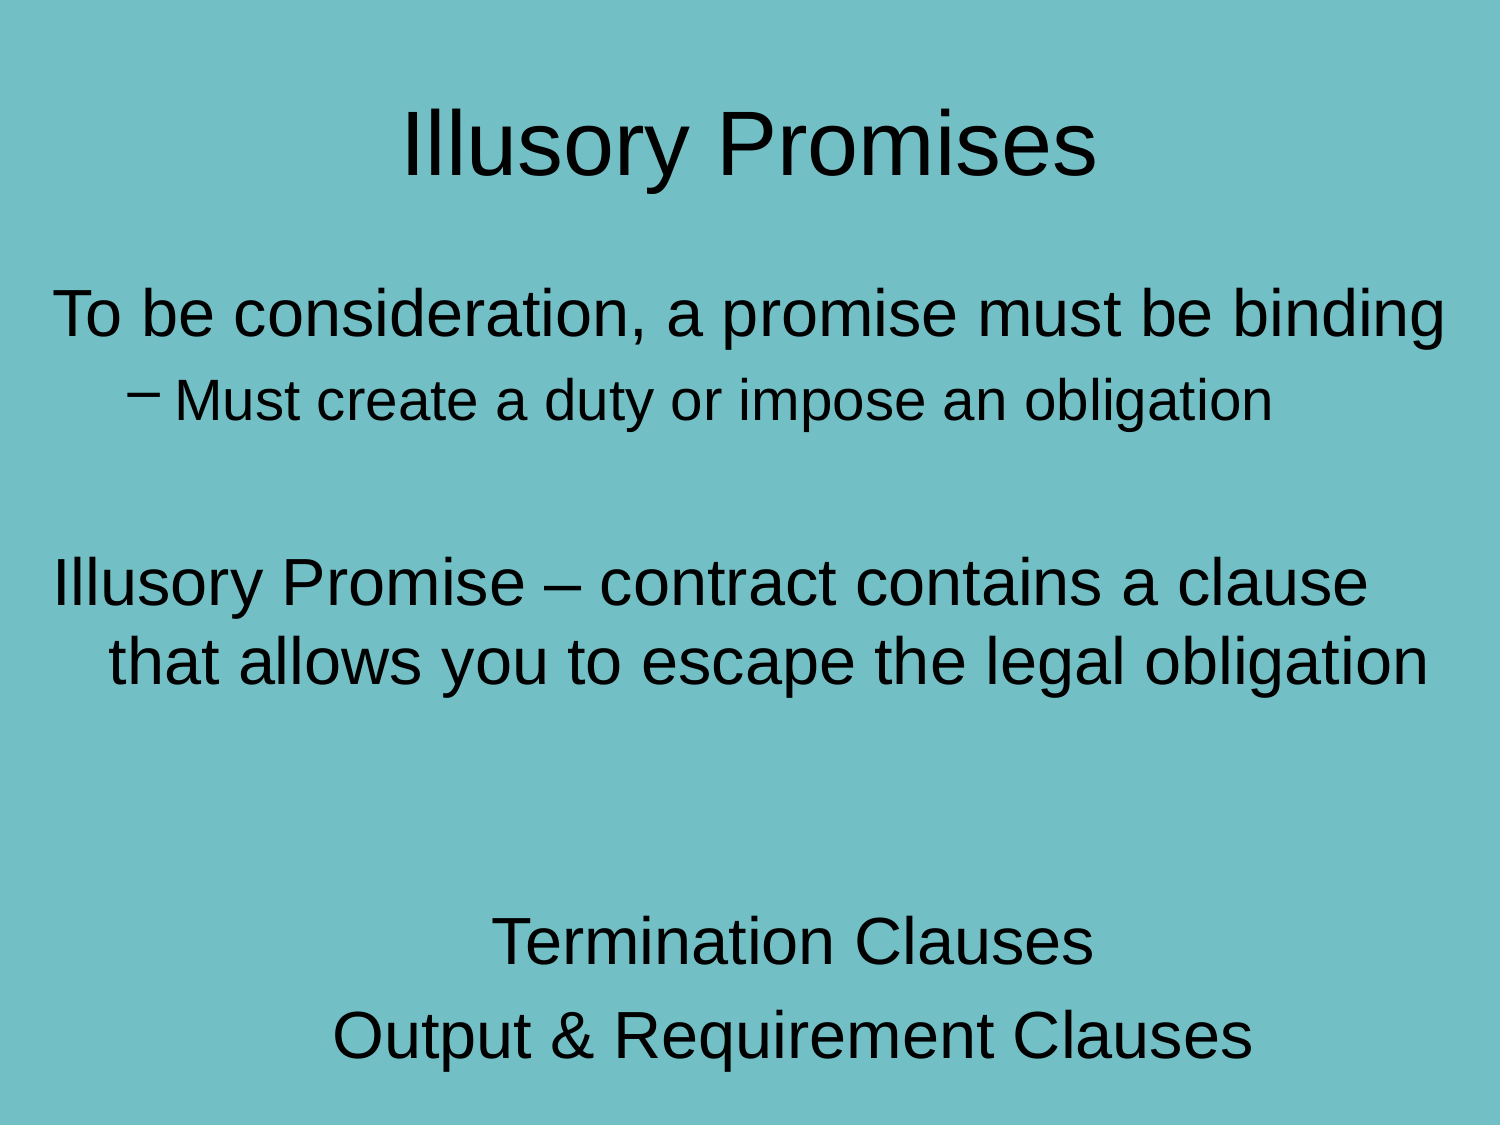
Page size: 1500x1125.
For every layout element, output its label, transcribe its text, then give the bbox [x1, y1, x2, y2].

list To be consideration, a promise must be binding Must create a duty or impose an obligation Illusory Promise – contract contains a clause that allows you to escape the legal obligation Termination Clauses Output & Requirement Clauses [37, 262, 1476, 1006]
title Illusory Promises [74, 44, 1426, 233]
